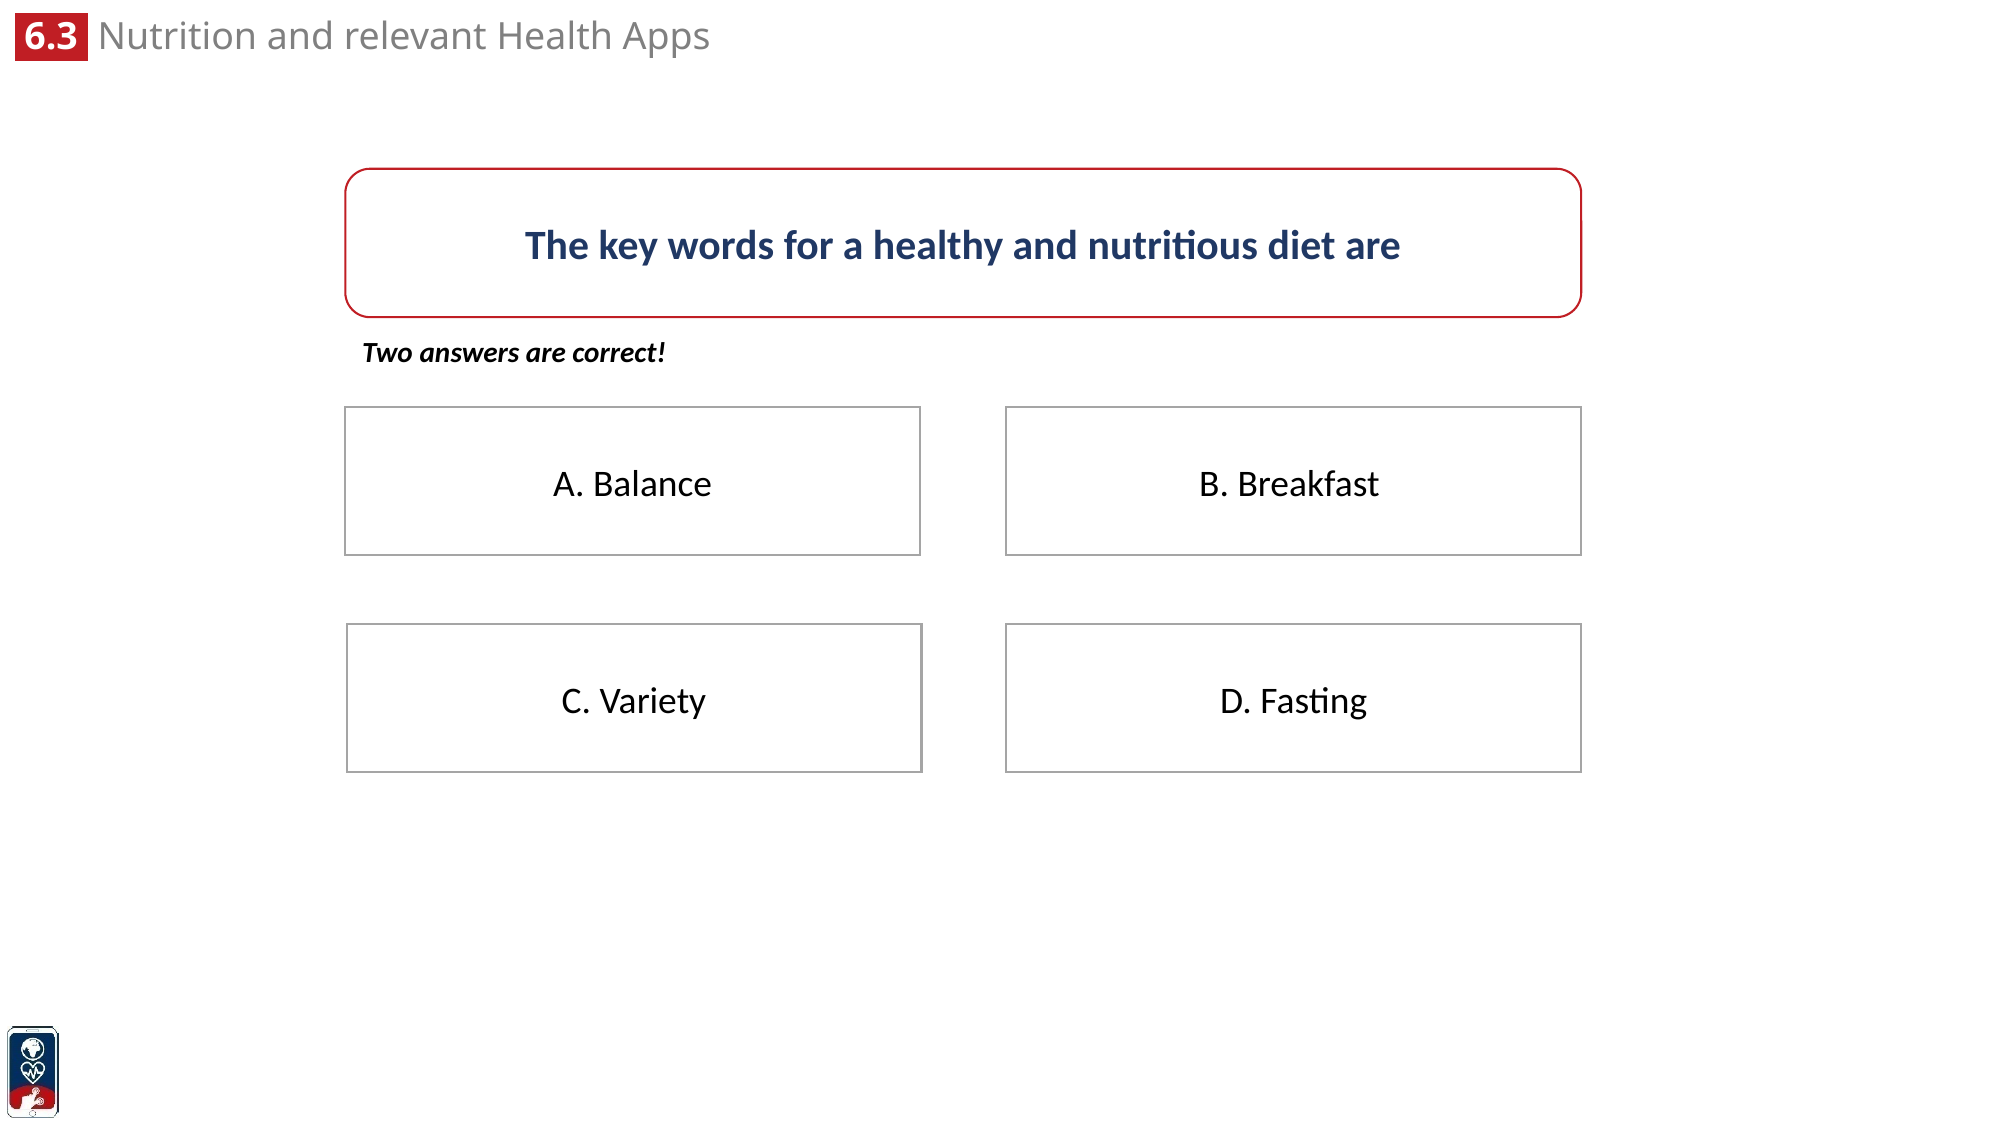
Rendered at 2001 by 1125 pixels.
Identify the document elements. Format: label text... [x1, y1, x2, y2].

text_box B. Breakfast [1005, 406, 1582, 556]
text_box Two answers are correct! [347, 325, 682, 376]
text_box D. Fasting [1005, 623, 1582, 773]
text_box C. Variety [346, 623, 923, 773]
text_box A. Balance [344, 406, 921, 556]
text_box The key words for a healthy and nutritious diet are [344, 167, 1583, 319]
picture [7, 1026, 59, 1118]
